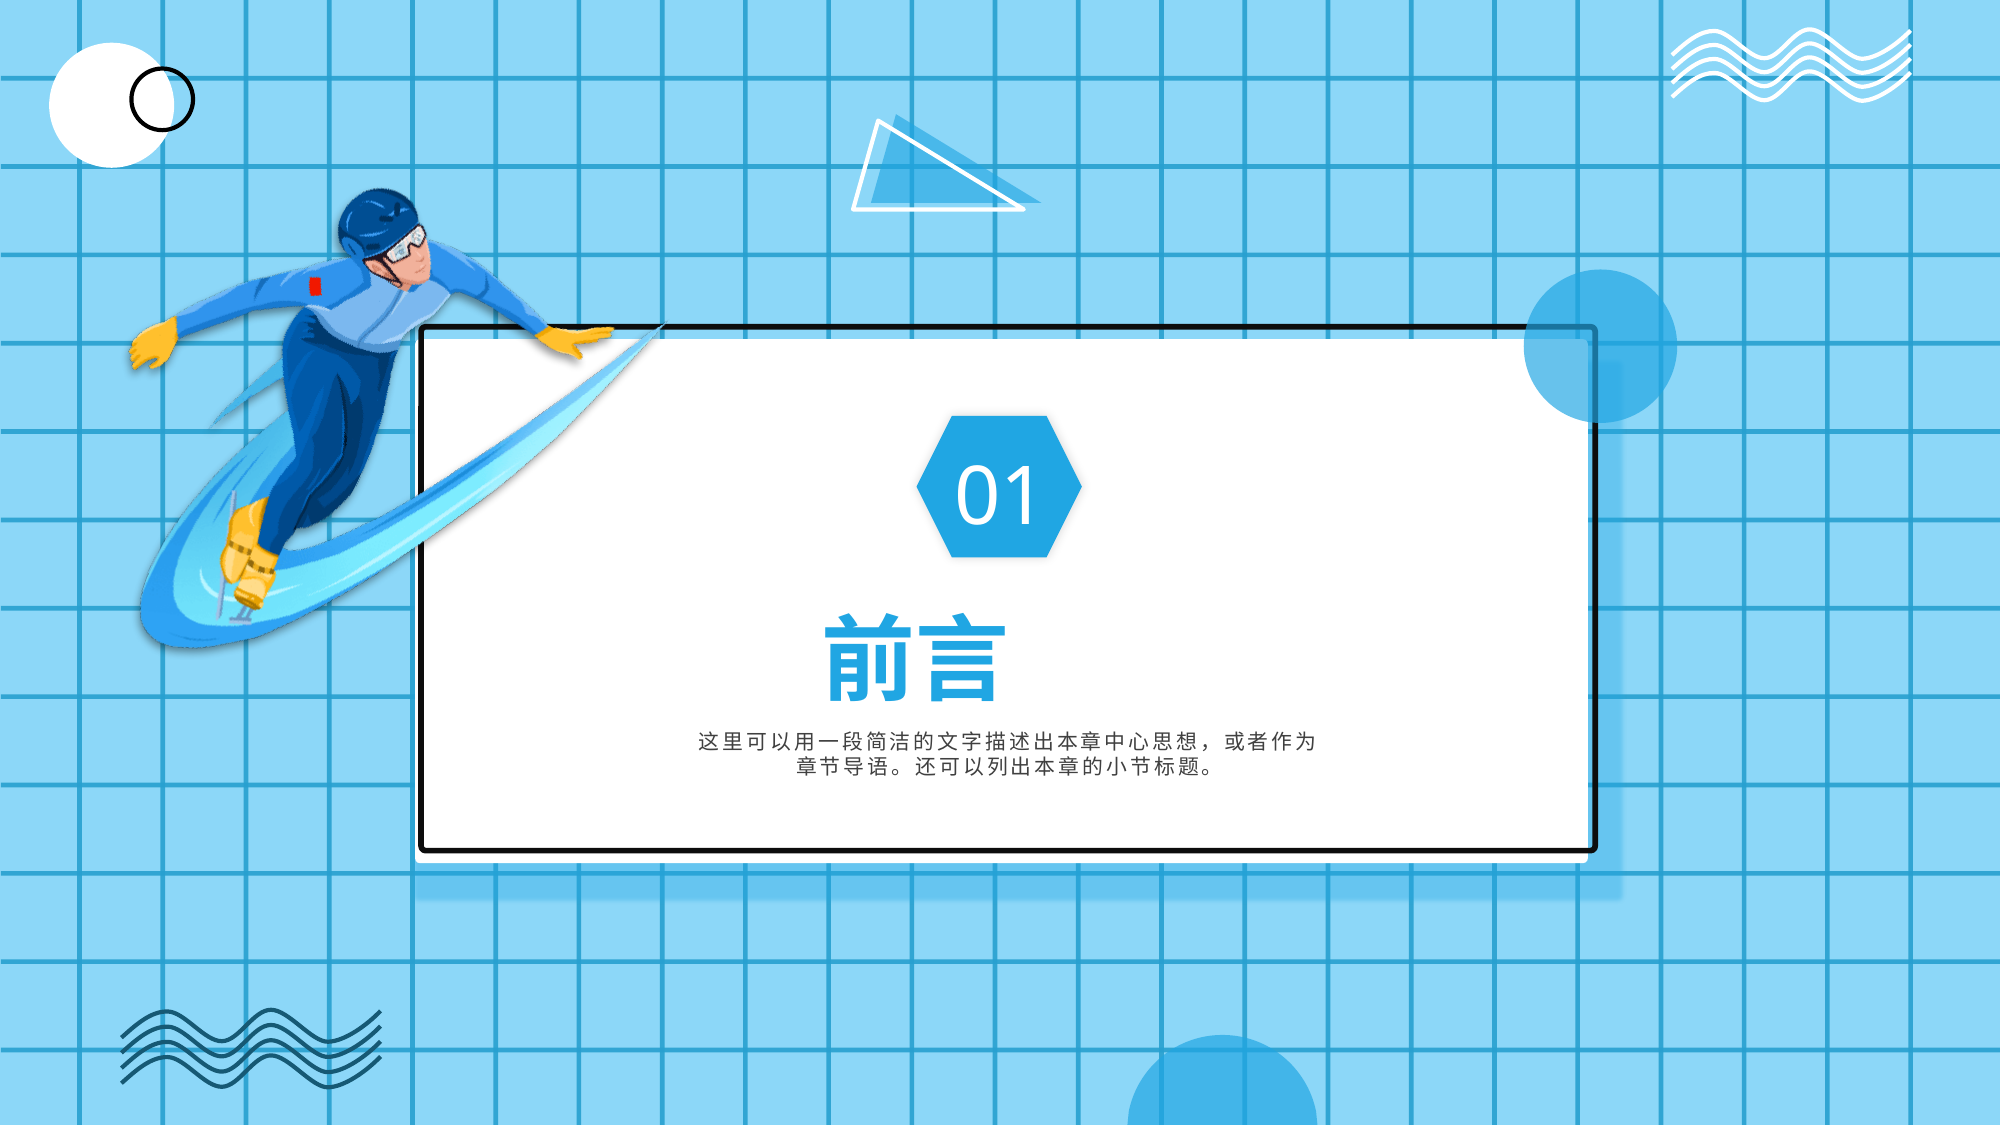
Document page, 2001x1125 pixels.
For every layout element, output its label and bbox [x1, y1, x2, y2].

text_box [48, 42, 194, 49]
text_box [0, 0, 2000, 1125]
picture [17, 51, 695, 729]
text_box [121, 1009, 381, 1088]
text_box [916, 415, 1089, 558]
text_box [672, 592, 1346, 787]
text_box [852, 113, 1042, 210]
text_box [1671, 29, 1911, 101]
text_box [414, 326, 1596, 864]
